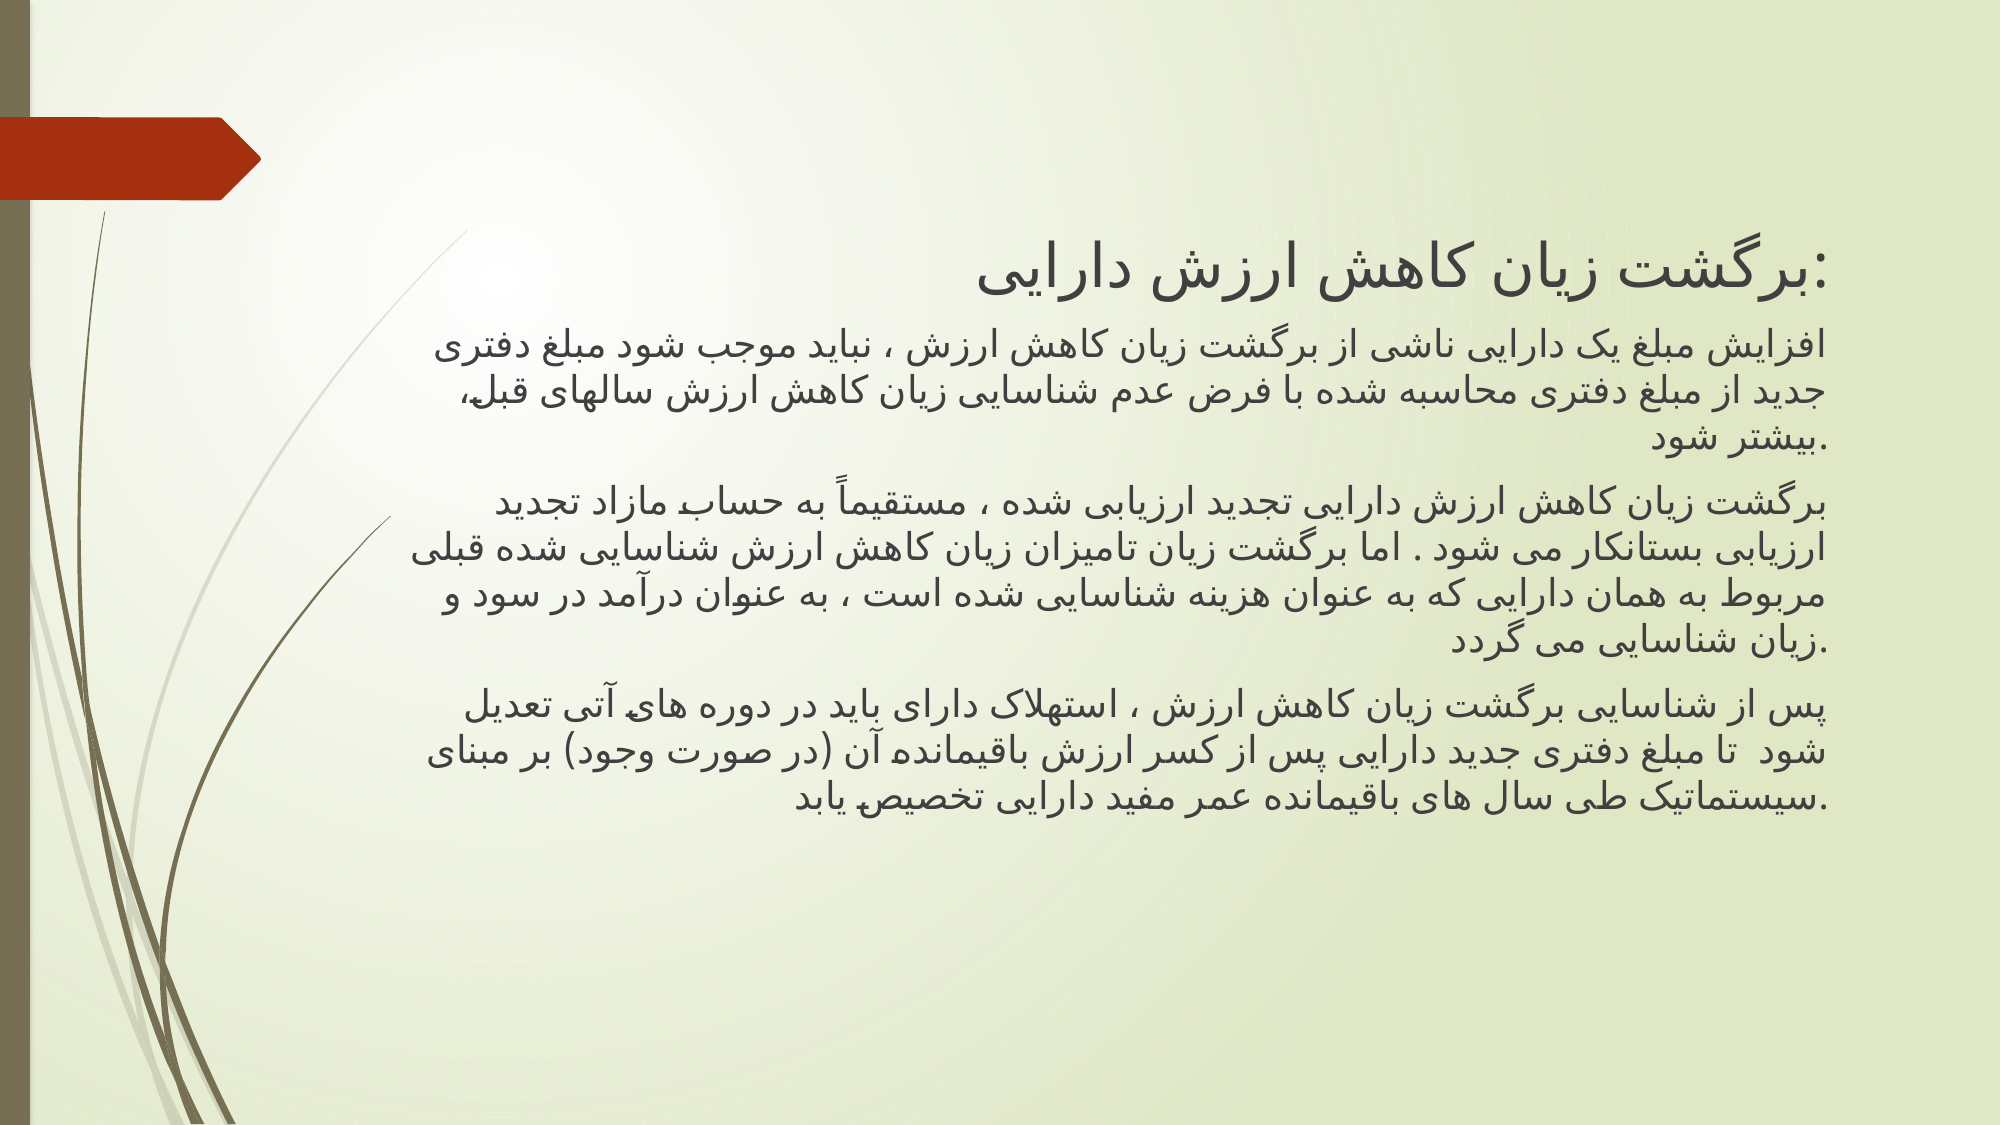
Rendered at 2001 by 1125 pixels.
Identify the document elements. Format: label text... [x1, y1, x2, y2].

list برگشت زیان کاهش ارزش دارایی: افزایش مبلغ یک دارایی ناشی از برگشت زیان کاهش ارزش ، نباید موجب شود مبلغ دفتری جدید از مبلغ دفتری محاسبه شده با فرض عدم شناسایی زیان کاهش ارزش سالهای قبل، بیشتر شود. برگشت زیان کاهش ارزش دارایی تجدید ارزیابی شده ، مستقیماً به حساب مازاد تجدید ارزیابی بستانکار می شود . اما برگشت زیان تامیزان زیان کاهش ارزش شناسایی شده قبلی مربوط به همان دارایی که به عنوان هزینه شناسایی شده است ، به عنوان درآمد در سود و زیان شناسایی می گردد. پس از شناسایی برگشت زیان کاهش ارزش ، استهلاک دارای باید در دوره های آتی تعدیل شود تا مبلغ دفتری جدید دارایی پس از کسر ارزش باقیمانده آن (در صورت وجود) بر مبنای سیستماتیک طی سال های باقیمانده عمر مفید دارایی تخصیص یابد. [368, 218, 1844, 1091]
